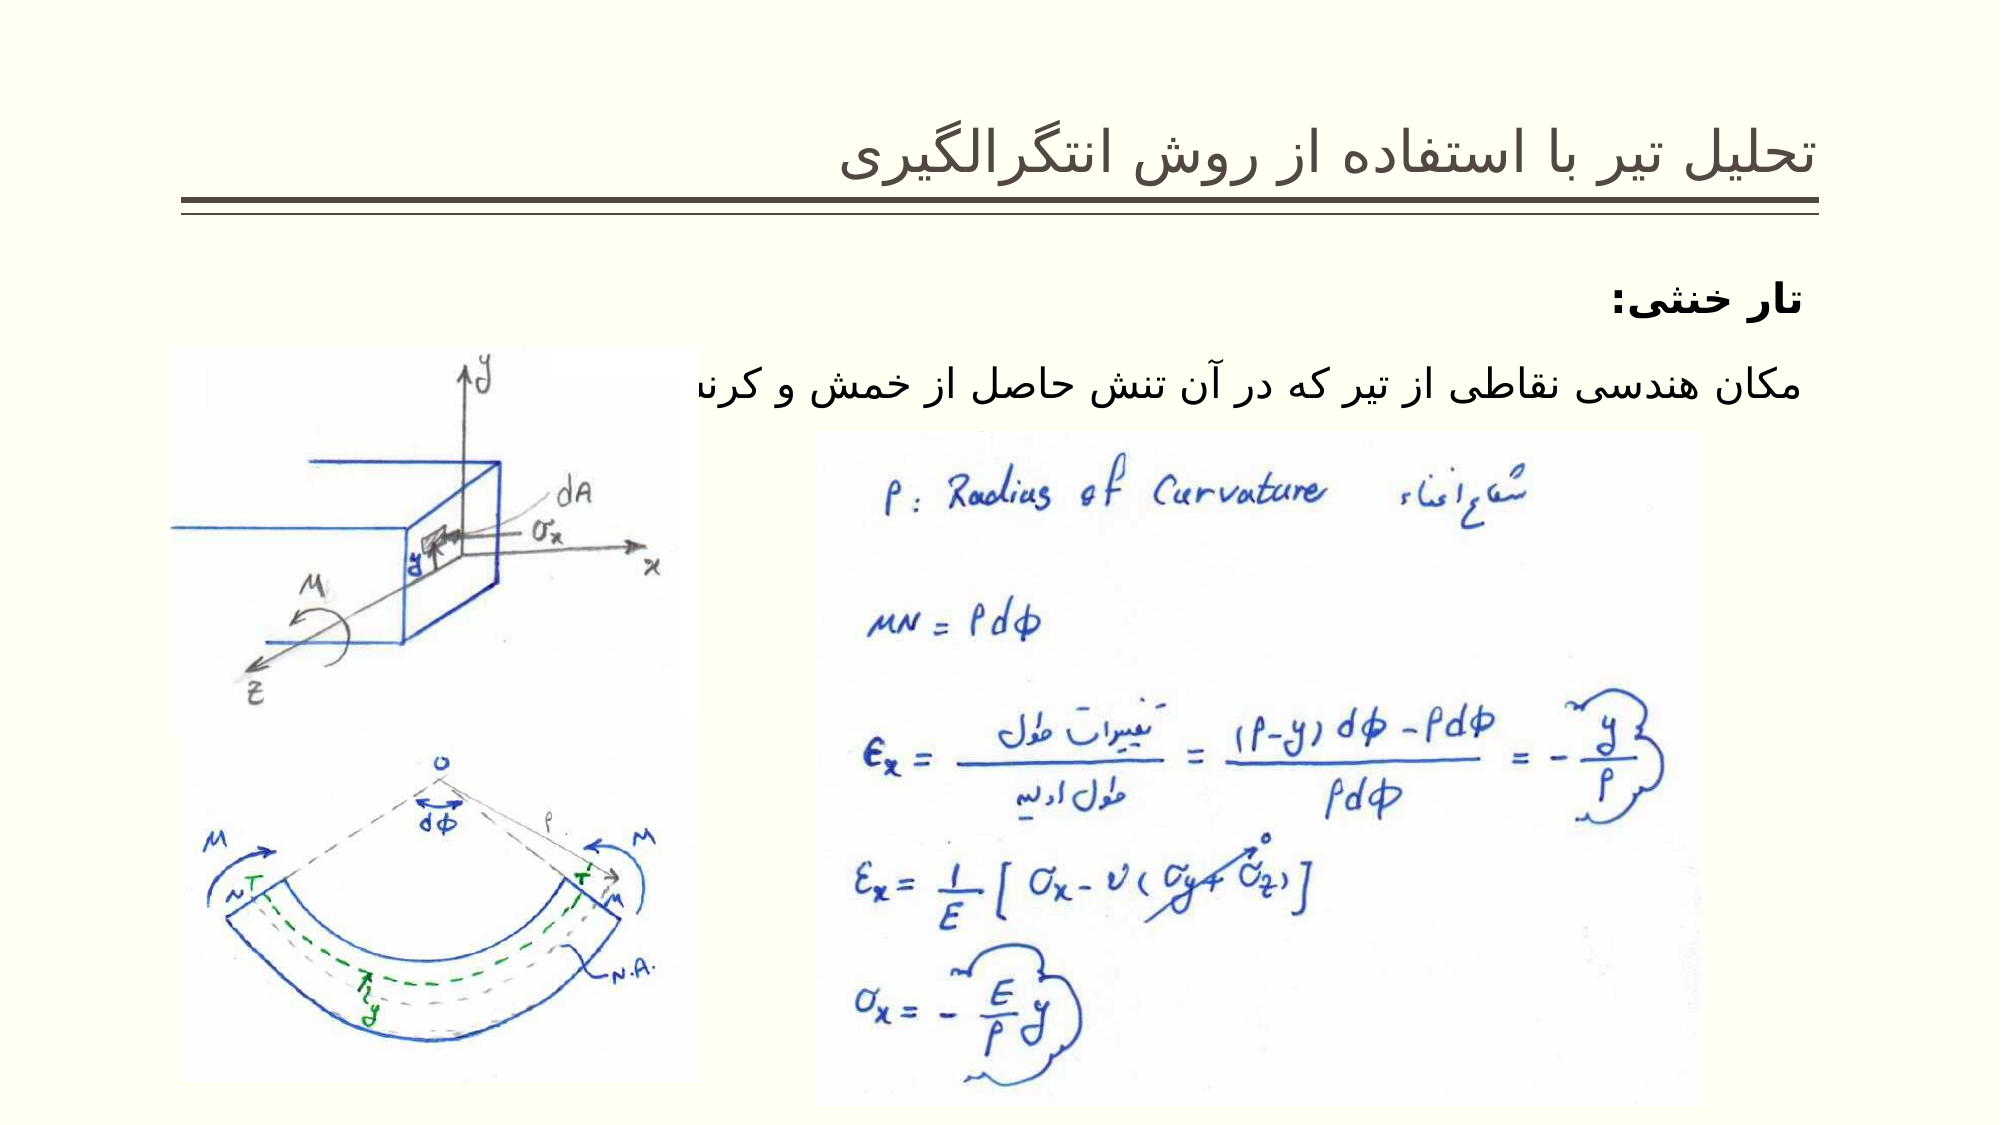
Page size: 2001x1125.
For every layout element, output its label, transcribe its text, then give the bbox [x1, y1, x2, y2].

picture [816, 431, 1701, 1106]
title تحلیل تیر با استفاده از روش انتگرالگیری [181, 12, 1819, 193]
picture [168, 346, 699, 1082]
text_box مکان هندسی نقاطی از تیر که در آن تنش حاصل از خمش و کرنش صفر می باشد. [181, 324, 1819, 415]
text_box تار خنثی: [967, 239, 1819, 324]
